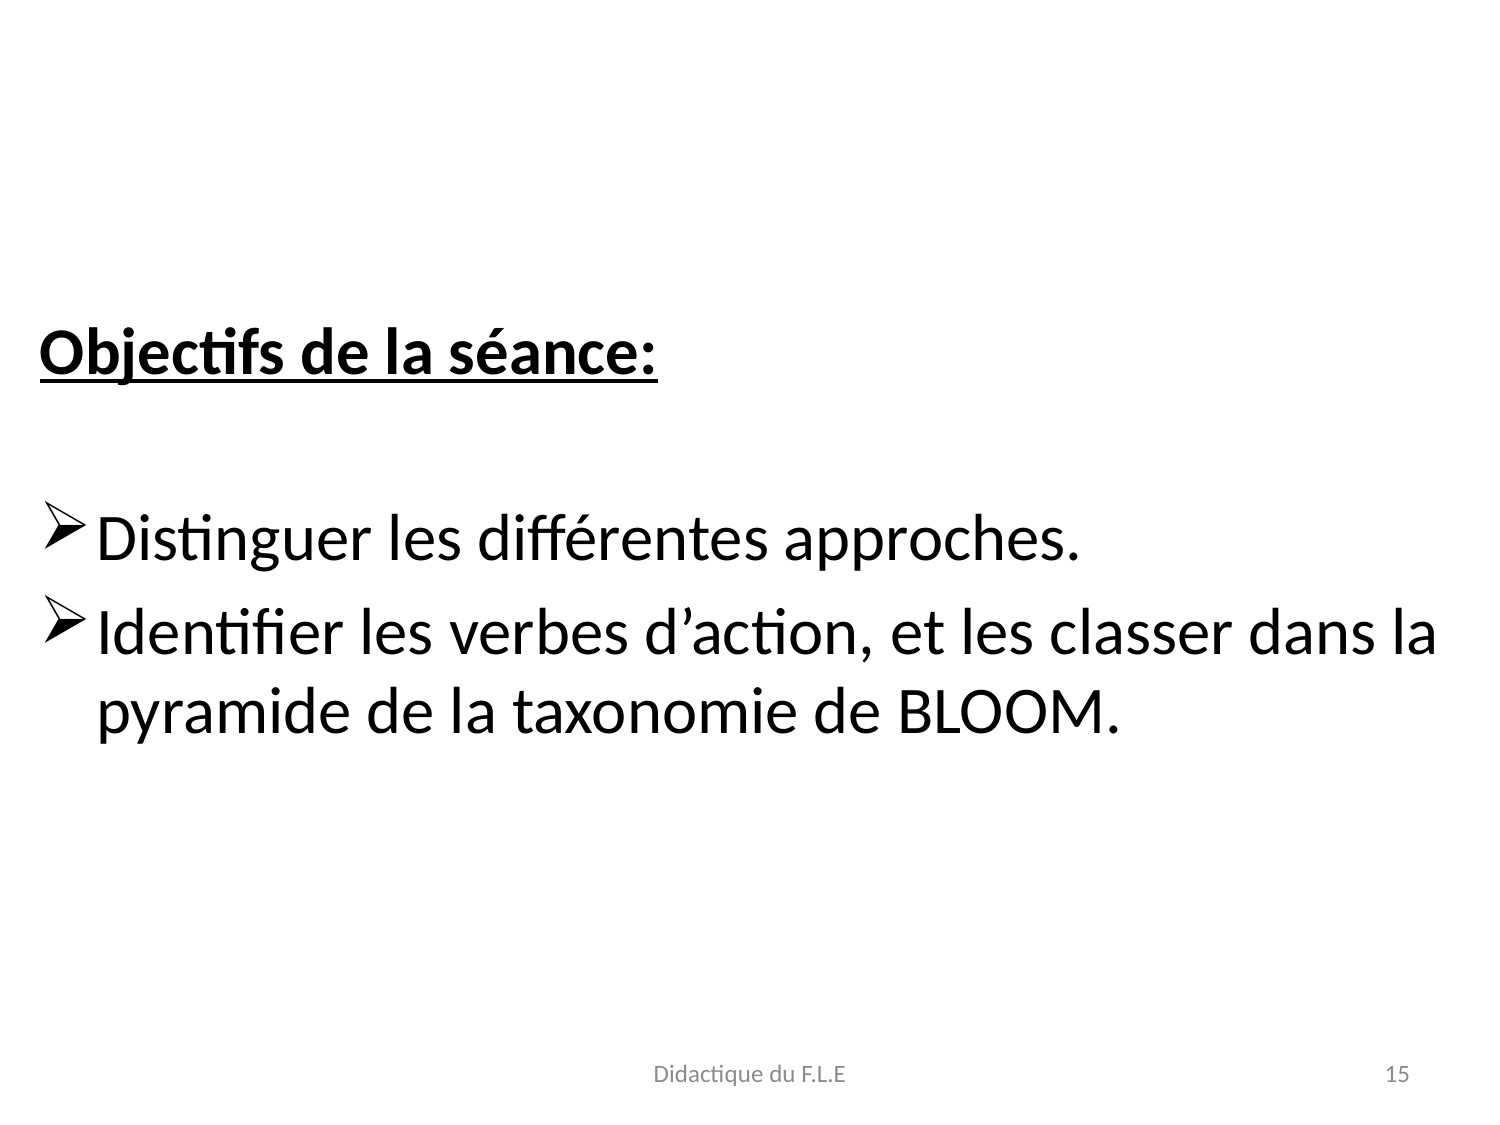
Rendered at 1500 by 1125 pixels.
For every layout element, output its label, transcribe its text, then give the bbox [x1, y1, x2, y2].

footer Didactique du F.L.E [512, 1042, 988, 1103]
slide_number 15 [1074, 1042, 1425, 1103]
list Objectifs de la séance: Distinguer les différentes approches. Identifier les verbes d’action, et les classer dans la pyramide de la taxonomie de BLOOM. [24, 299, 1463, 1063]
